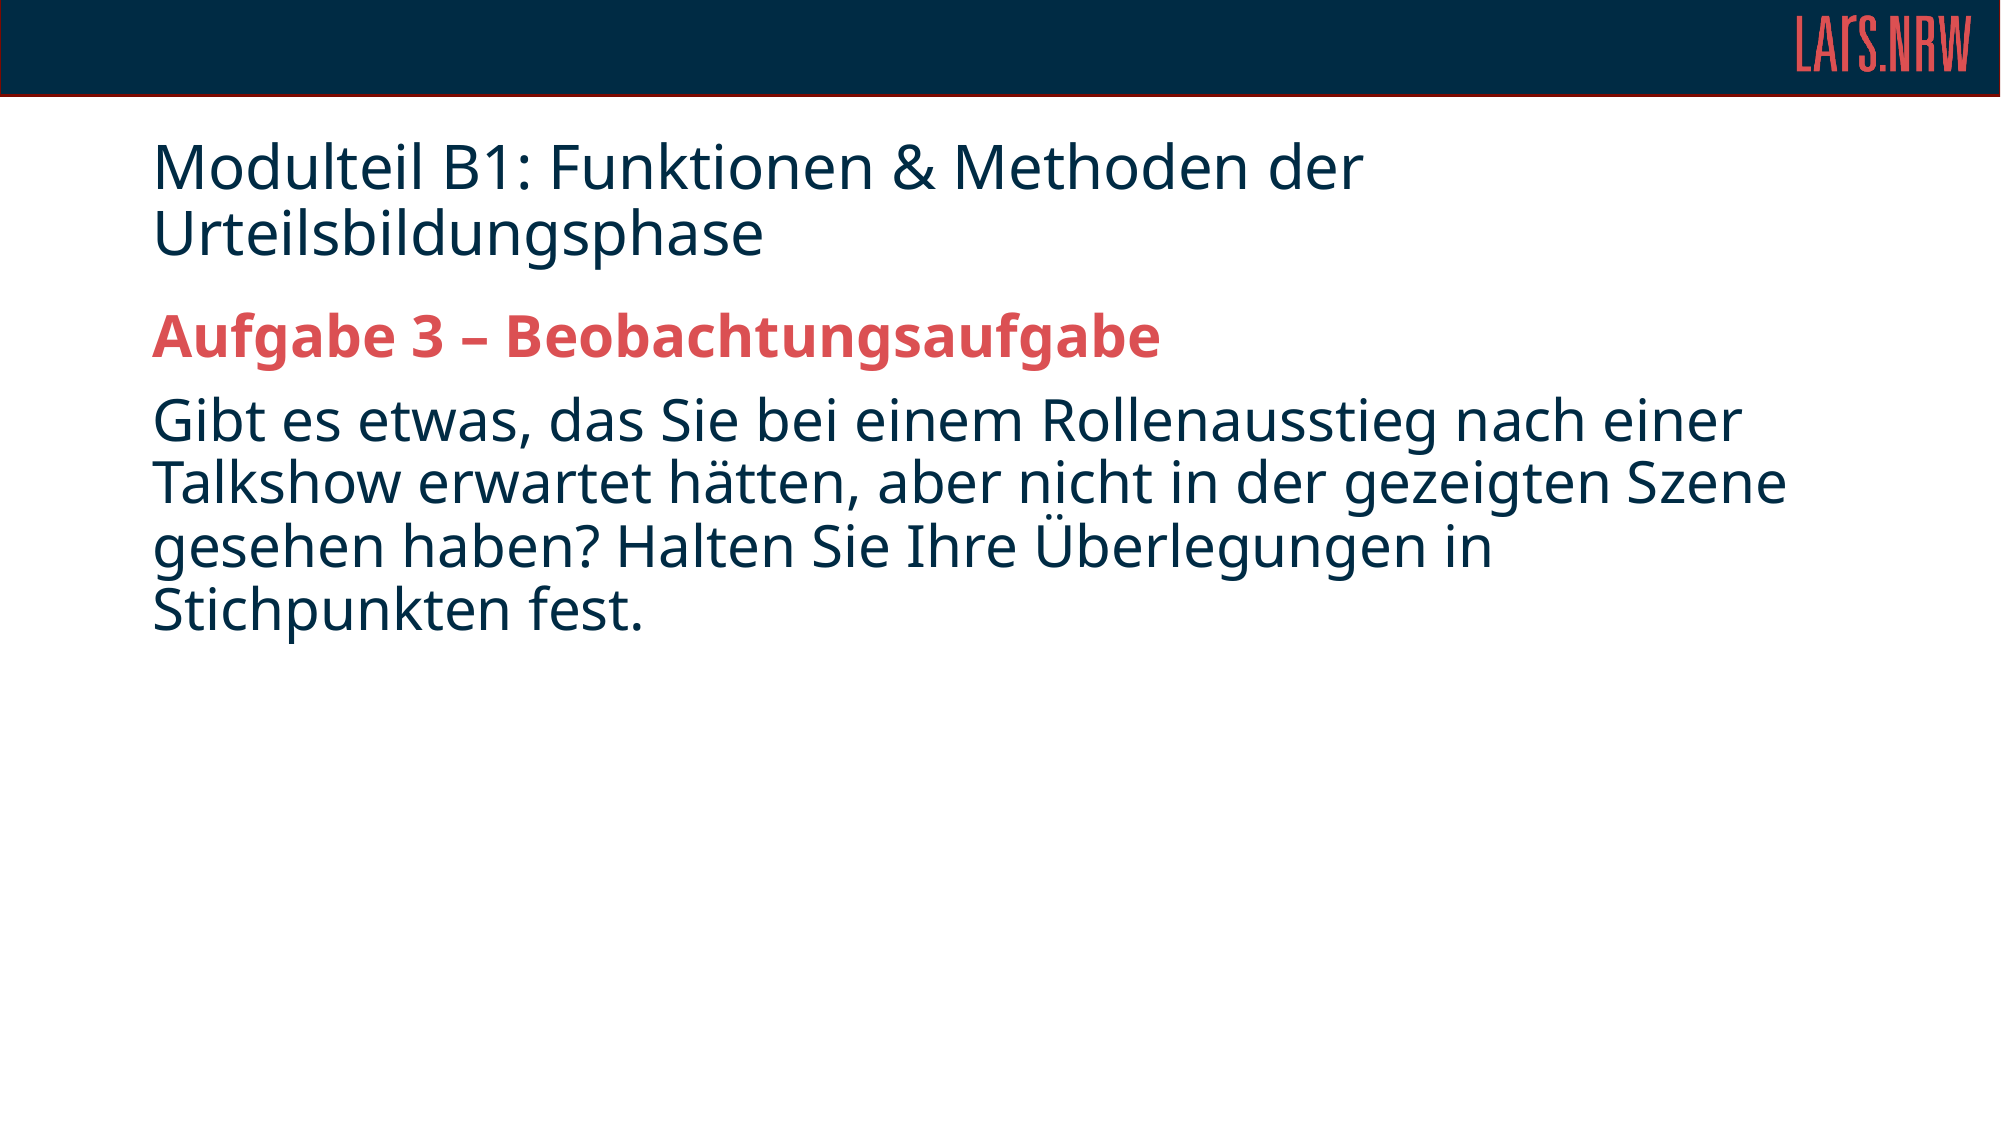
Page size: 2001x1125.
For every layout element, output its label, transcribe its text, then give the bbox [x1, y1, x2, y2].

picture [1779, 3, 1977, 86]
list Aufgabe 3 – Beobachtungsaufgabe Gibt es etwas, das Sie bei einem Rollenausstieg nach einer Talkshow erwartet hätten, aber nicht in der gezeigten Szene gesehen haben? Halten Sie Ihre Überlegungen in Stichpunkten fest. [137, 299, 1863, 1014]
title Modulteil B1: Funktionen & Methoden der Urteilsbildungsphase [137, 128, 1863, 278]
